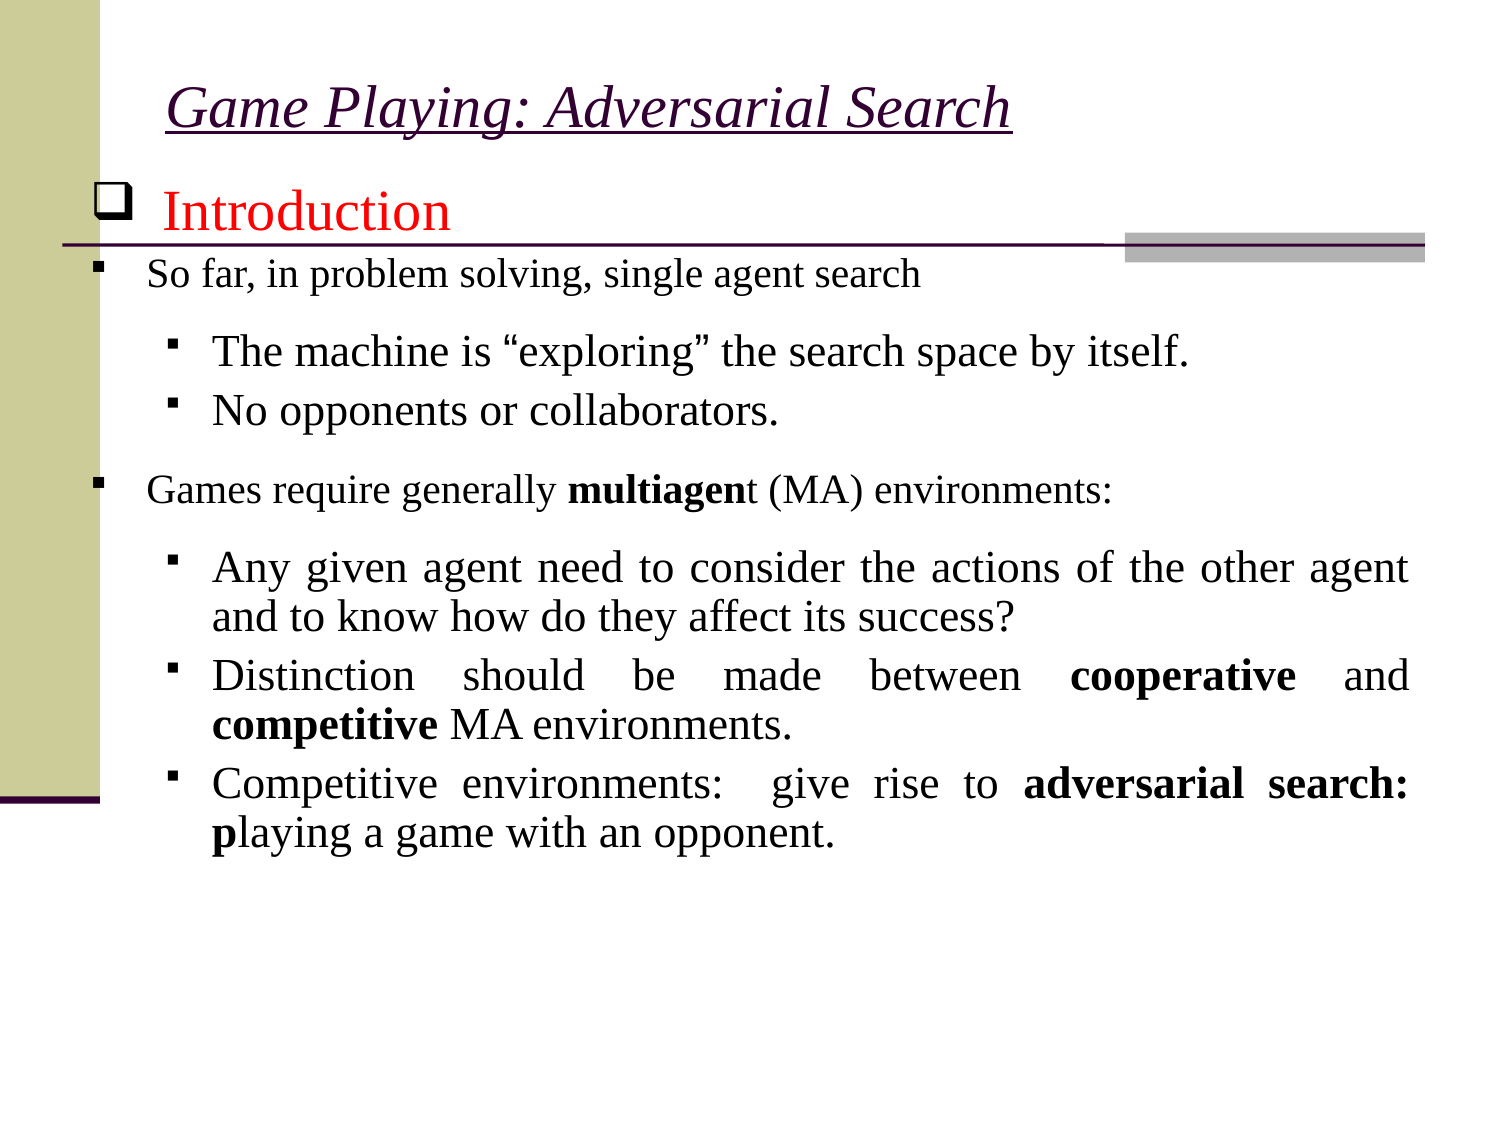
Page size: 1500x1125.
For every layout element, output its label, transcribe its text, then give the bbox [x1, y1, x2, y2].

title Game Playing: Adversarial Search [149, 45, 1426, 162]
list Introduction So far, in problem solving, single agent search The machine is “exploring” the search space by itself. No opponents or collaborators. Games require generally multiagent (MA) environments: Any given agent need to consider the actions of the other agent and to know how do they affect its success? Distinction should be made between cooperative and competitive MA environments. Competitive environments: give rise to adversarial search: playing a game with an opponent. [74, 172, 1426, 1006]
